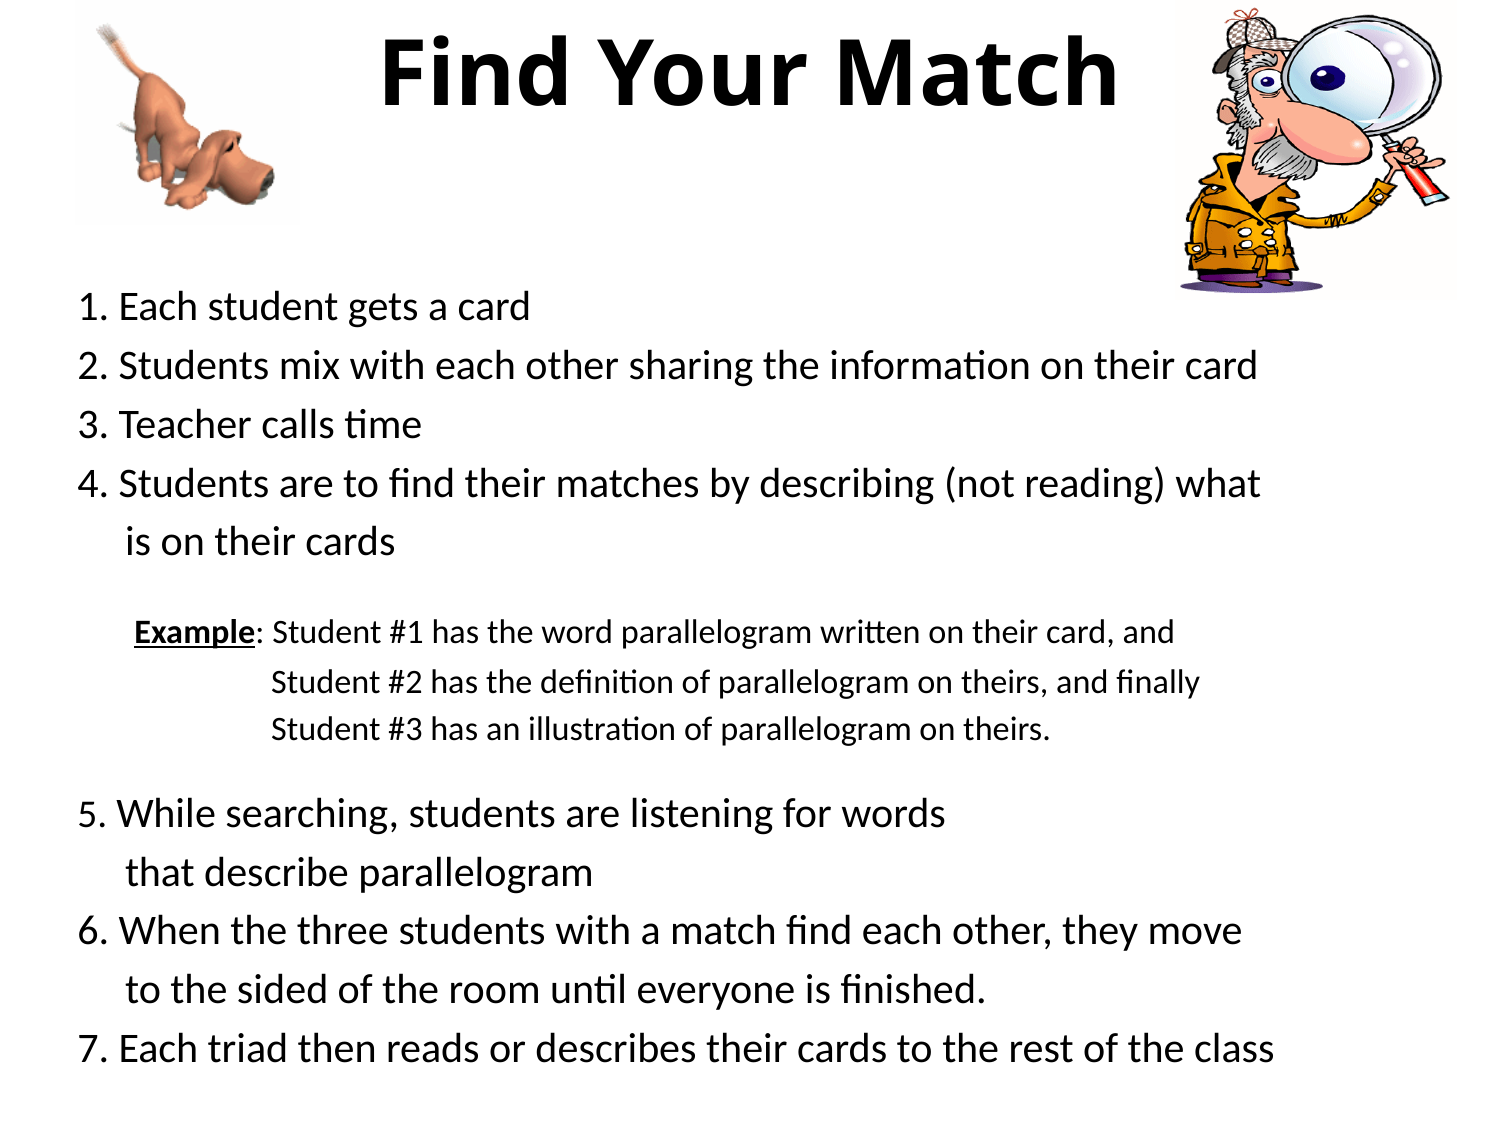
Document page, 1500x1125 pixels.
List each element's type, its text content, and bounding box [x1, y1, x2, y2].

title Find Your Match [301, 0, 1172, 138]
list 1. Each student gets a card 2. Students mix with each other sharing the information on their card 3. Teacher calls time 4. Students are to find their matches by describing (not reading) what is on their cards Example: Student #1 has the word parallelogram written on their card, and Student #2 has the definition of parallelogram on theirs, and finally Student #3 has an illustration of parallelogram on theirs. 5. While searching, students are listening for words that describe parallelogram 6. When the three students with a match find each other, they move to the sided of the room until everyone is finished. 7. Each triad then reads or describes their cards to the rest of the class [62, 212, 1413, 1088]
picture [1174, 0, 1457, 301]
picture [74, 0, 301, 226]
